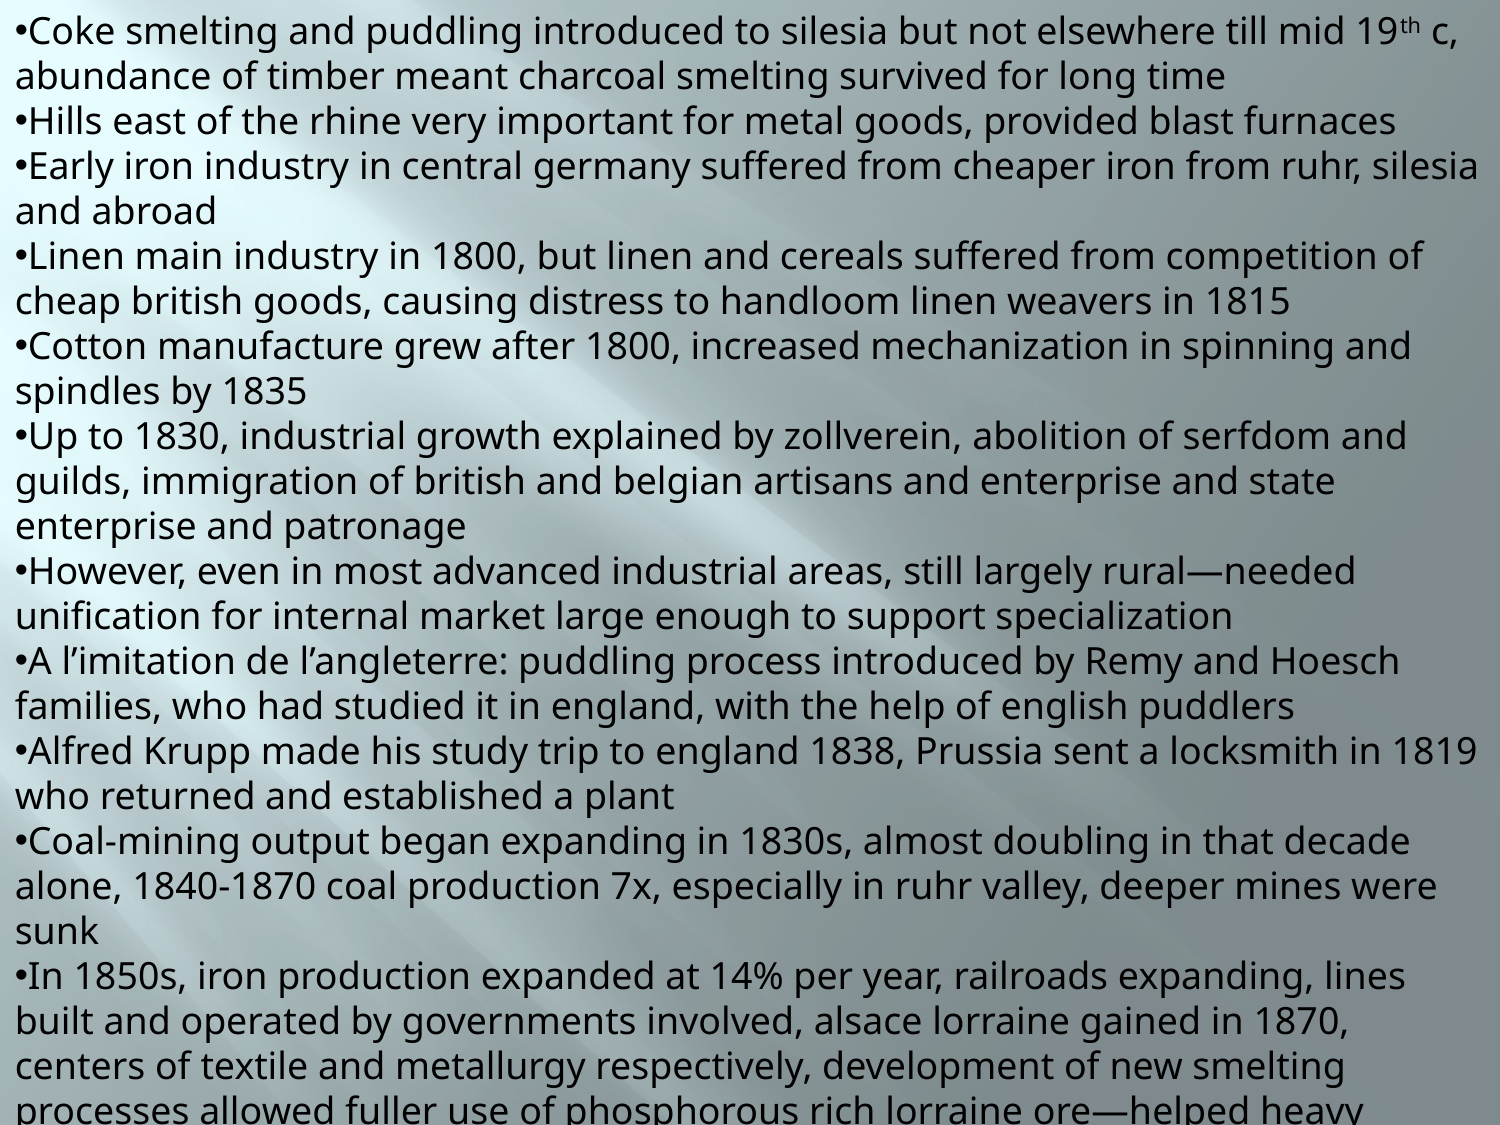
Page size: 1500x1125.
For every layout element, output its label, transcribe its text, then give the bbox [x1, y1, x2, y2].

text_box Coke smelting and puddling introduced to silesia but not elsewhere till mid 19th c, abundance of timber meant charcoal smelting survived for long time Hills east of the rhine very important for metal goods, provided blast furnaces Early iron industry in central germany suffered from cheaper iron from ruhr, silesia and abroad Linen main industry in 1800, but linen and cereals suffered from competition of cheap british goods, causing distress to handloom linen weavers in 1815 Cotton manufacture grew after 1800, increased mechanization in spinning and spindles by 1835 Up to 1830, industrial growth explained by zollverein, abolition of serfdom and guilds, immigration of british and belgian artisans and enterprise and state enterprise and patronage However, even in most advanced industrial areas, still largely rural—needed unification for internal market large enough to support specialization A l’imitation de l’angleterre: puddling process introduced by Remy and Hoesch families, who had studied it in england, with the help of english puddlers Alfred Krupp made his study trip to england 1838, Prussia sent a locksmith in 1819 who returned and established a plant Coal-mining output began expanding in 1830s, almost doubling in that decade alone, 1840-1870 coal production 7x, especially in ruhr valley, deeper mines were sunk In 1850s, iron production expanded at 14% per year, railroads expanding, lines built and operated by governments involved, alsace lorraine gained in 1870, centers of textile and metallurgy respectively, development of new smelting processes allowed fuller use of phosphorous rich lorraine ore—helped heavy industry [0, 0, 1500, 1125]
